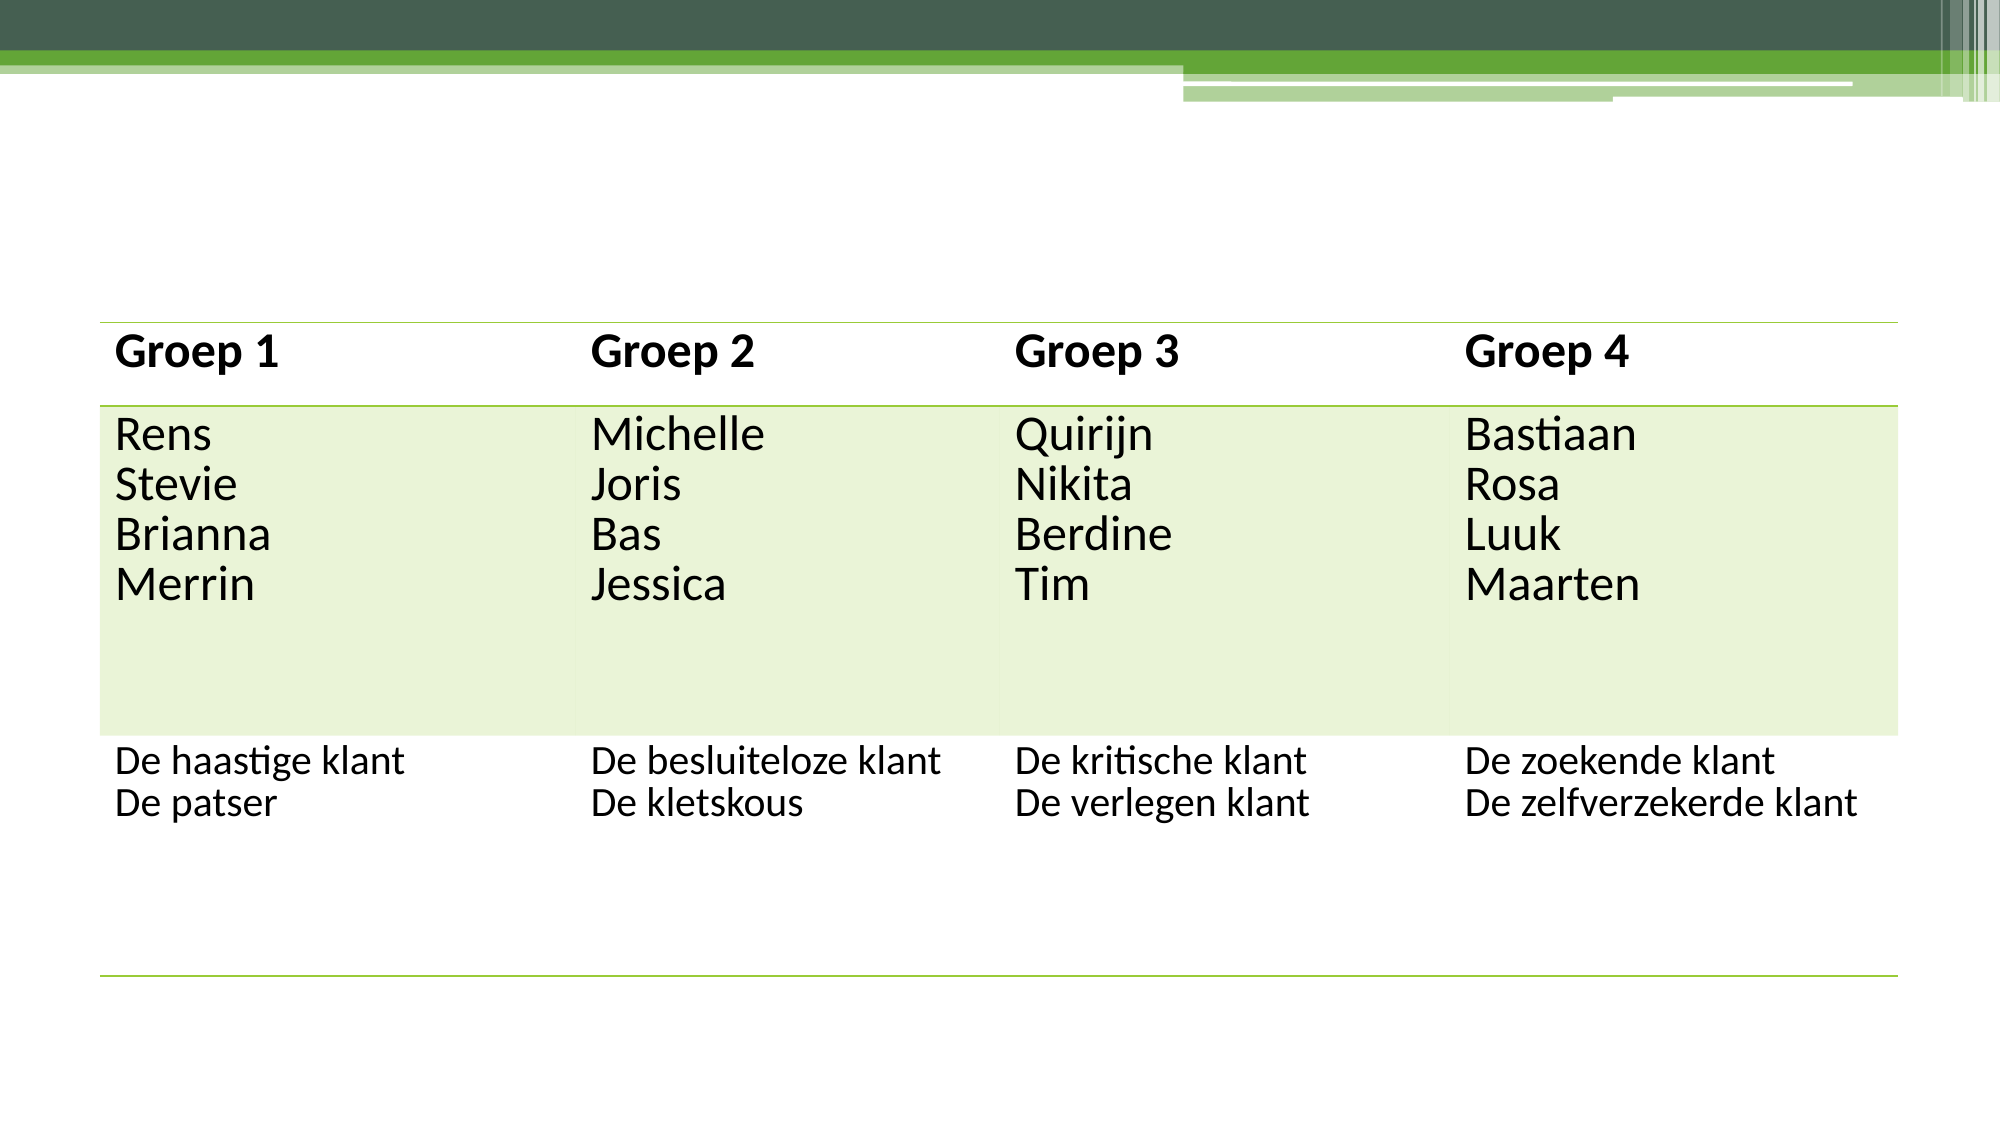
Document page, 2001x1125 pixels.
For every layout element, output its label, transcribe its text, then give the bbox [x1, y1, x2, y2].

table_cell De kritische klant De verlegen klant [1000, 736, 1450, 975]
table_cell Michelle Joris Bas Jessica [576, 407, 1000, 736]
table_cell Bastiaan Rosa Luuk Maarten [1450, 407, 1898, 736]
table_cell Quirijn Nikita Berdine Tim [1000, 407, 1450, 736]
table_cell Rens Stevie Brianna Merrin [100, 407, 576, 736]
table_header Groep 3 [1000, 323, 1450, 405]
table_header Groep 4 [1450, 323, 1898, 405]
table_cell De haastige klant De patser [100, 736, 576, 975]
table_cell De besluiteloze klant De kletskous [576, 736, 1000, 975]
table_header Groep 2 [576, 323, 1000, 405]
table_cell De zoekende klant De zelfverzekerde klant [1450, 736, 1898, 975]
table_header Groep 1 [100, 323, 576, 405]
